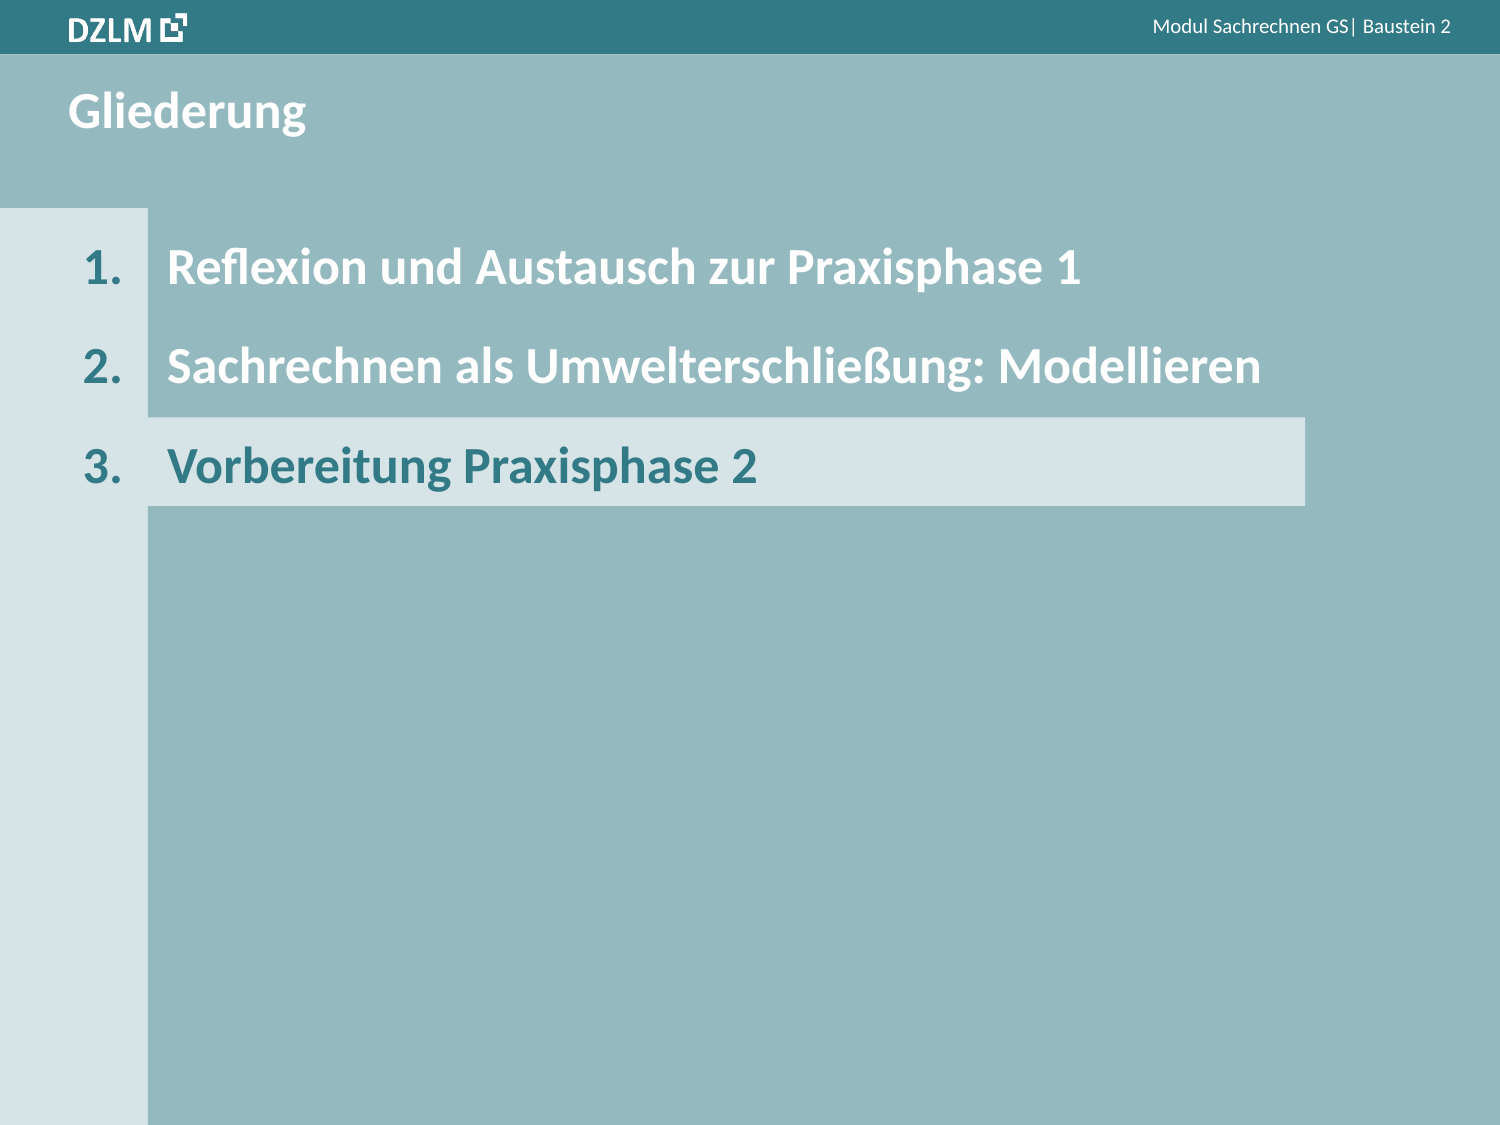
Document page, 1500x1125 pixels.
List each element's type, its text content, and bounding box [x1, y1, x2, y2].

list Reflexion und Austausch zur Praxisphase 1 Sachrechnen als Umwelterschließung: Modellieren Vorbereitung Praxisphase 2 [64, 219, 1448, 823]
title Gliederung [53, 68, 1436, 149]
text_box [0, 208, 148, 1125]
